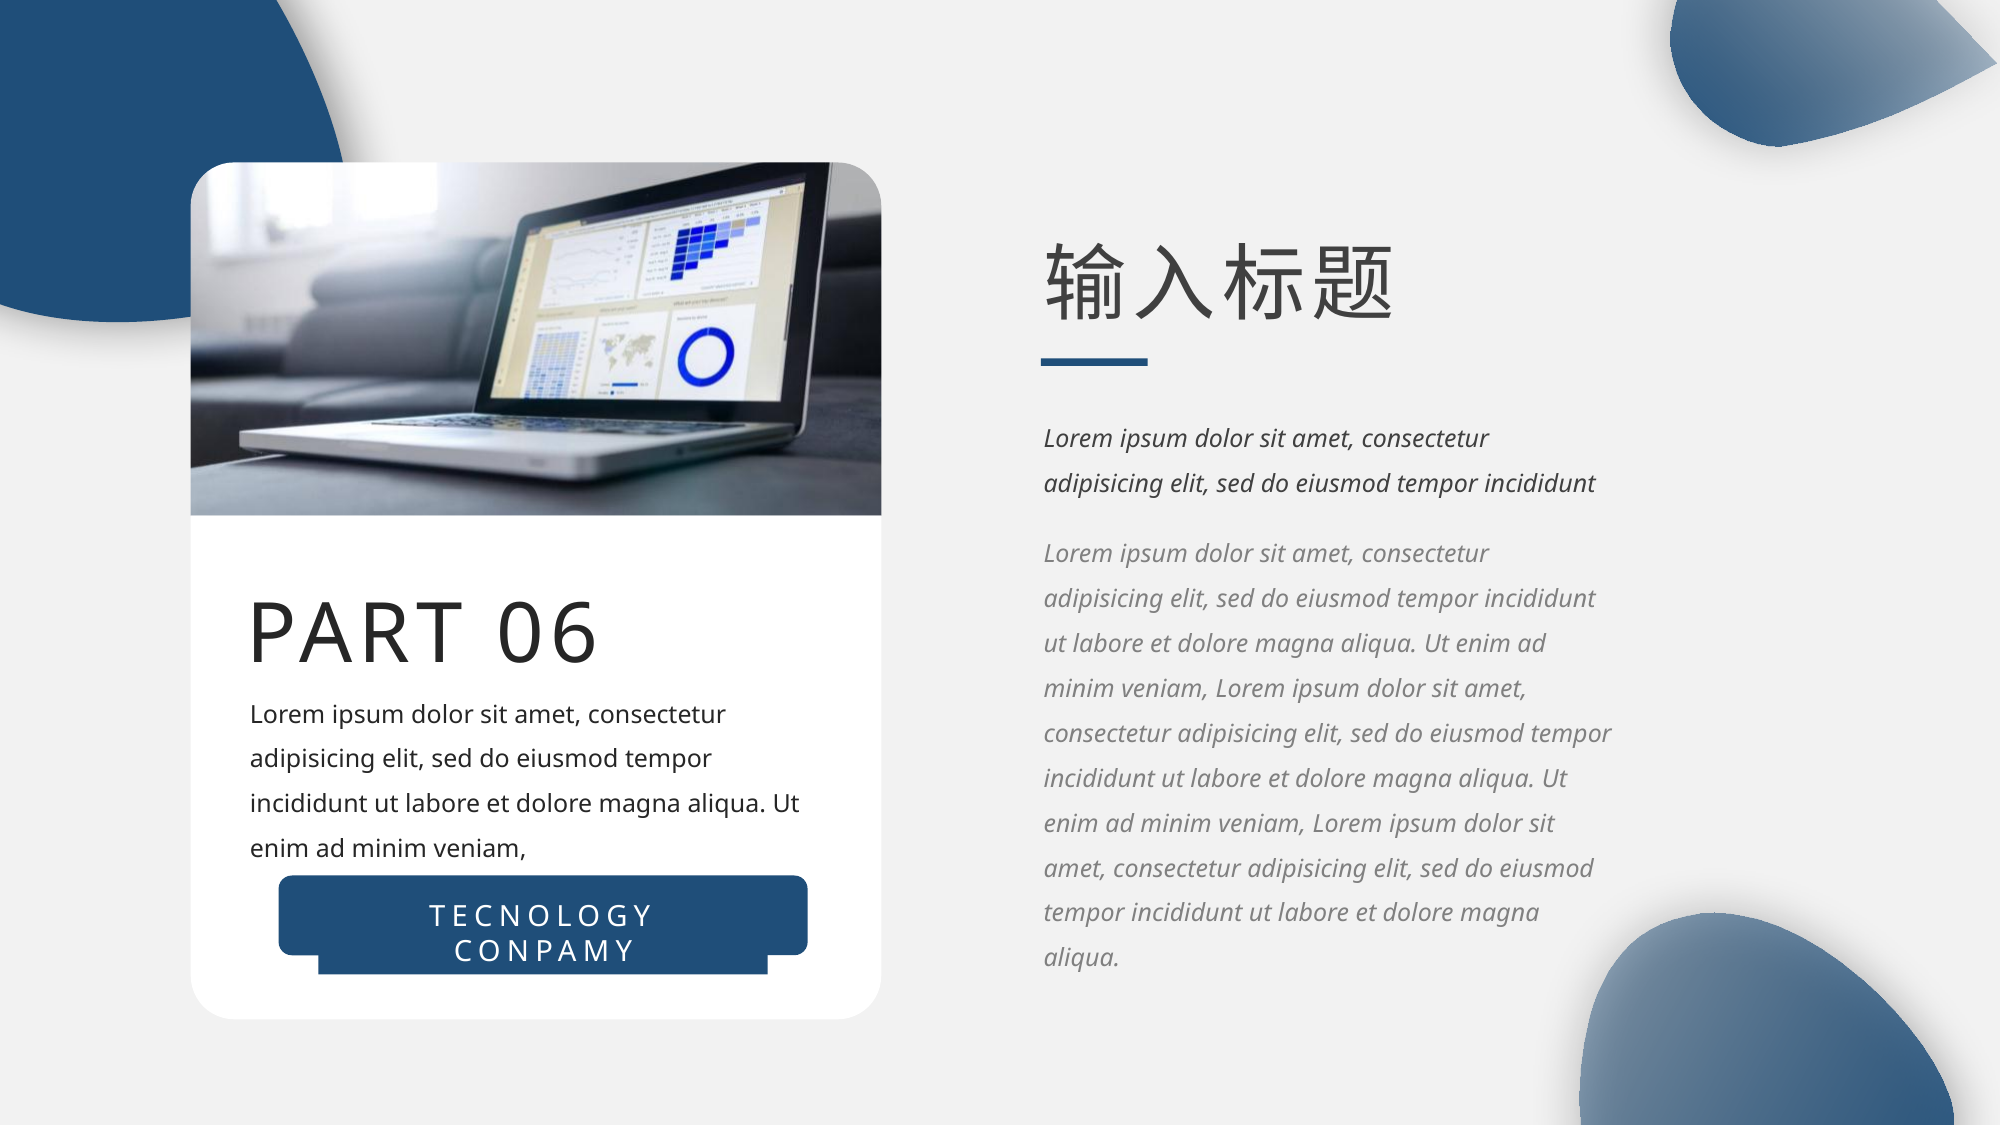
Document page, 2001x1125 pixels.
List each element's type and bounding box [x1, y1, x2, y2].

text_box [1578, 911, 1955, 1125]
text_box [1028, 222, 1630, 940]
text_box [0, 0, 344, 324]
text_box [190, 162, 882, 1020]
text_box [1669, 0, 1999, 148]
